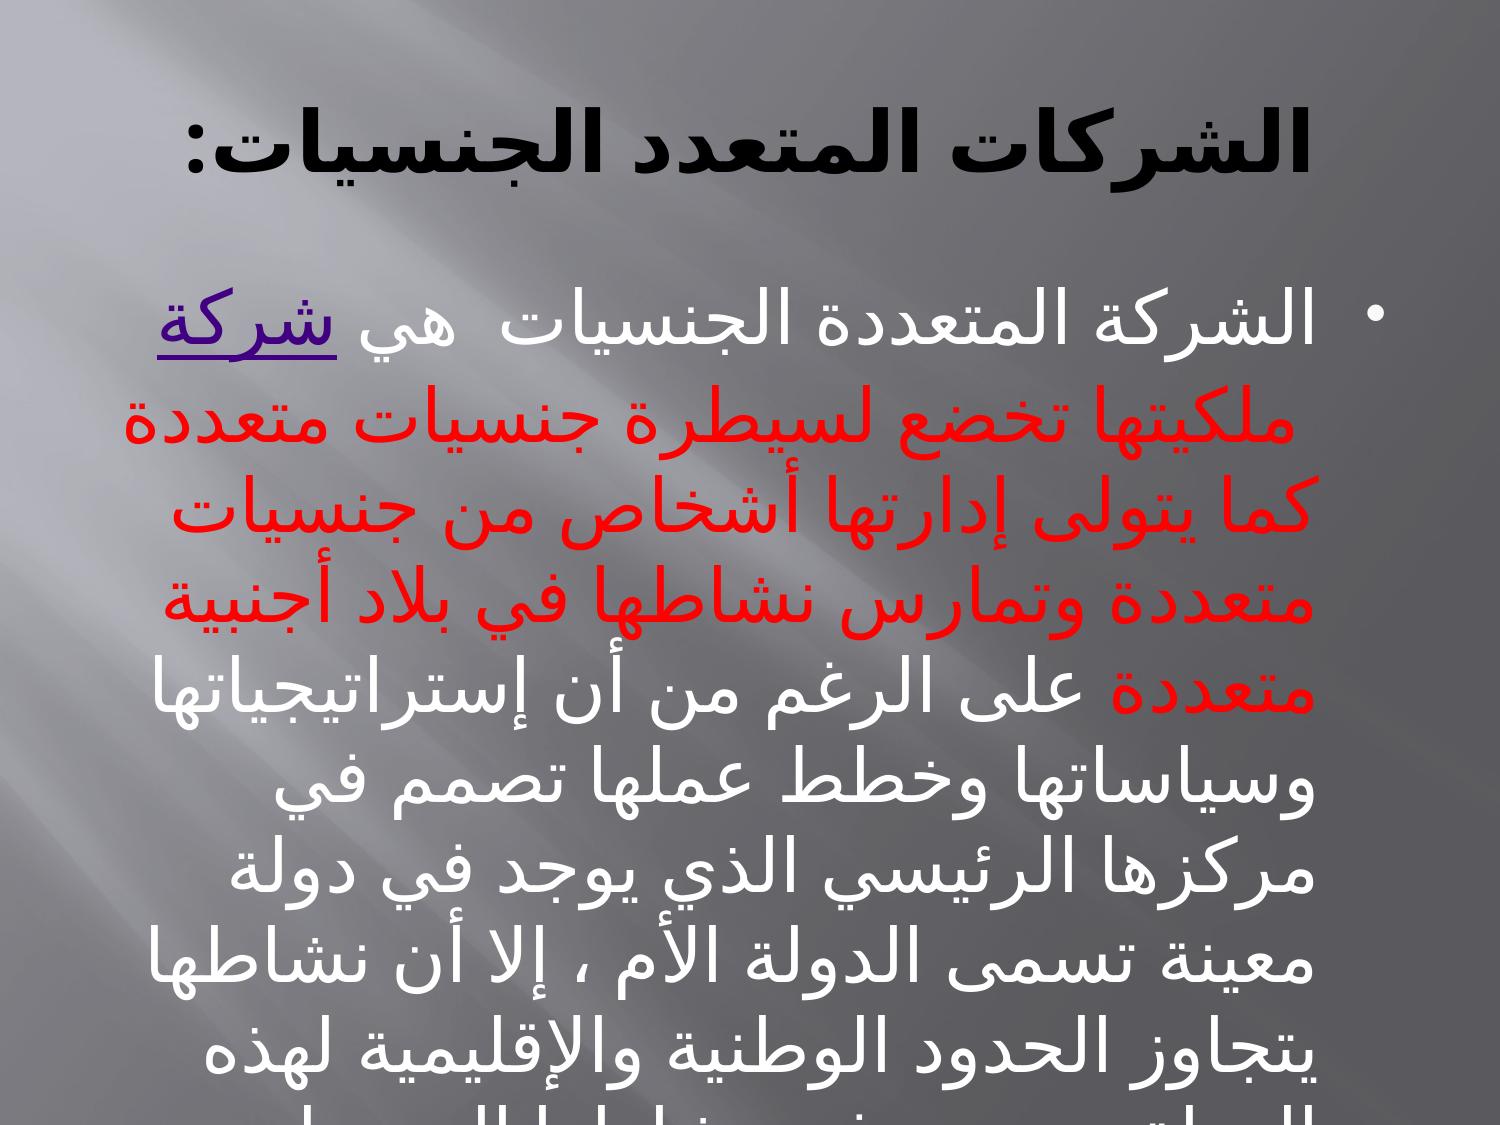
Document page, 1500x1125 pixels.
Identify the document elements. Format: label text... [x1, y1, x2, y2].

list الشركة المتعددة الجنسيات هي شركة ملكيتها تخضع لسيطرة جنسيات متعددة كما يتولى إدارتها أشخاص من جنسيات متعددة وتمارس نشاطها في بلاد أجنبية متعددة على الرغم من أن إستراتيجياتها وسياساتها وخطط عملها تصمم في مركزها الرئيسي الذي يوجد في دولة معينة تسمى الدولة الأم ، إلا أن نشاطها يتجاوز الحدود الوطنية والإقليمية لهذه الدولة وتتوسع في نشاطها إلى دول أخرى تسمى الدول المضيفة [75, 262, 1425, 1035]
title الشركات المتعدد الجنسيات: [75, 45, 1425, 233]
